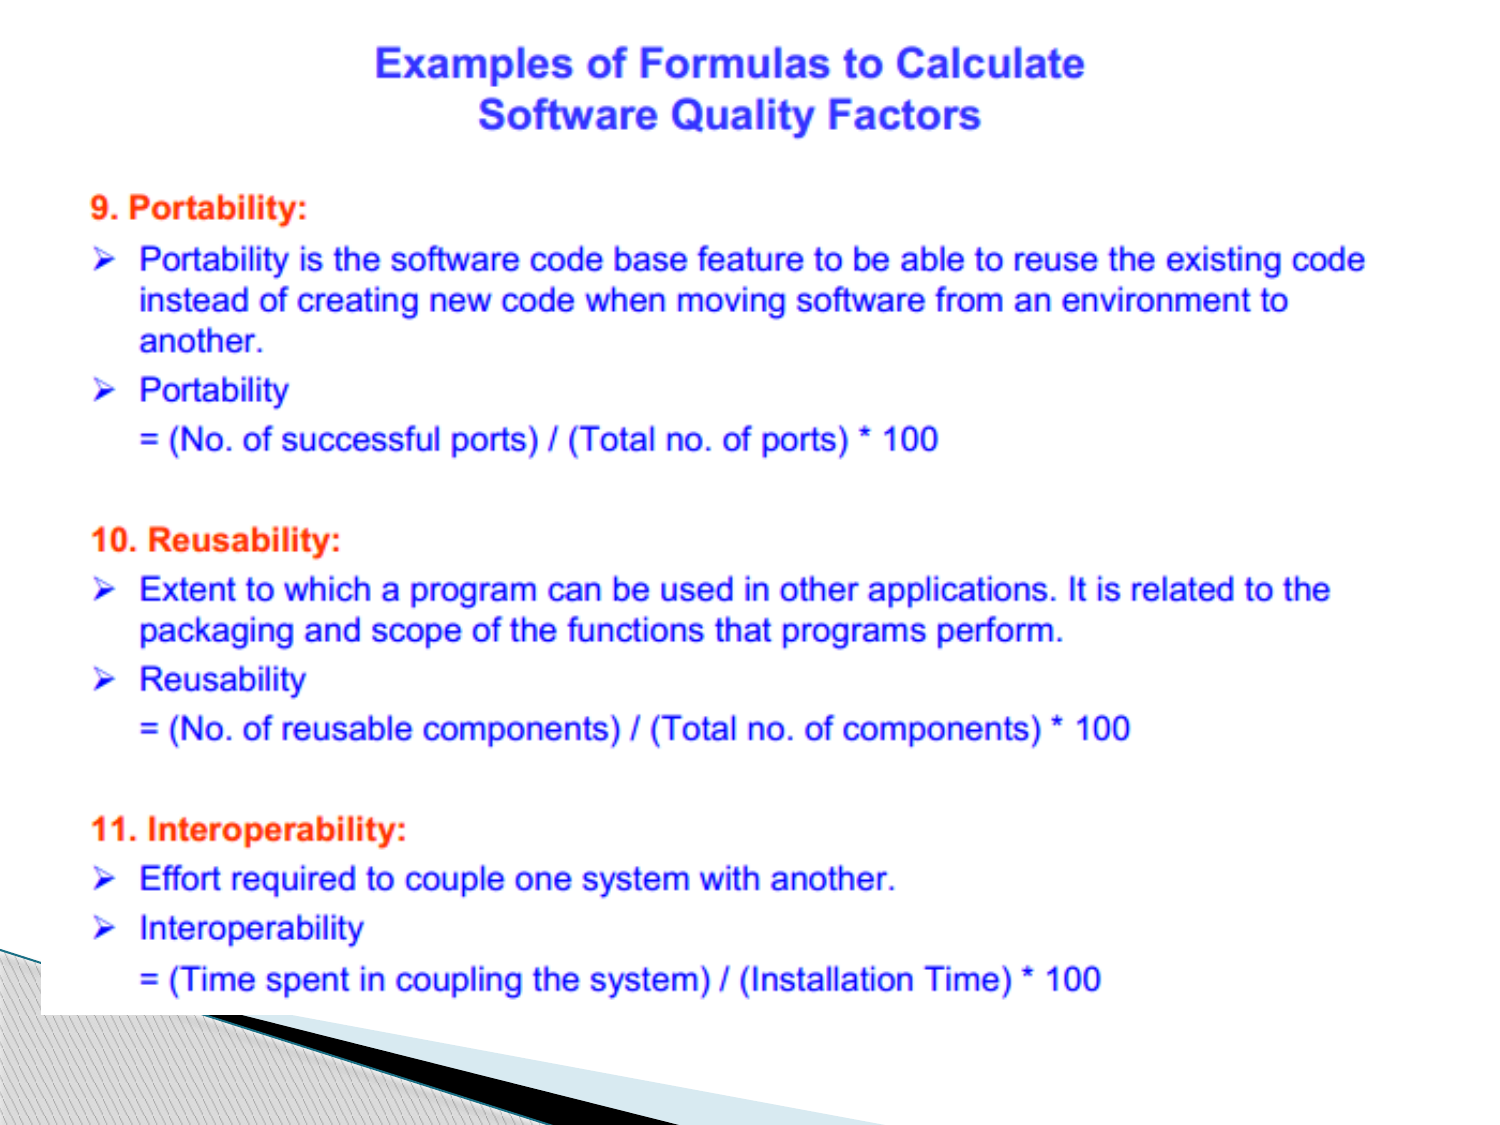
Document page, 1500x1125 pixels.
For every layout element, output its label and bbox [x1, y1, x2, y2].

picture [41, 42, 1442, 1015]
